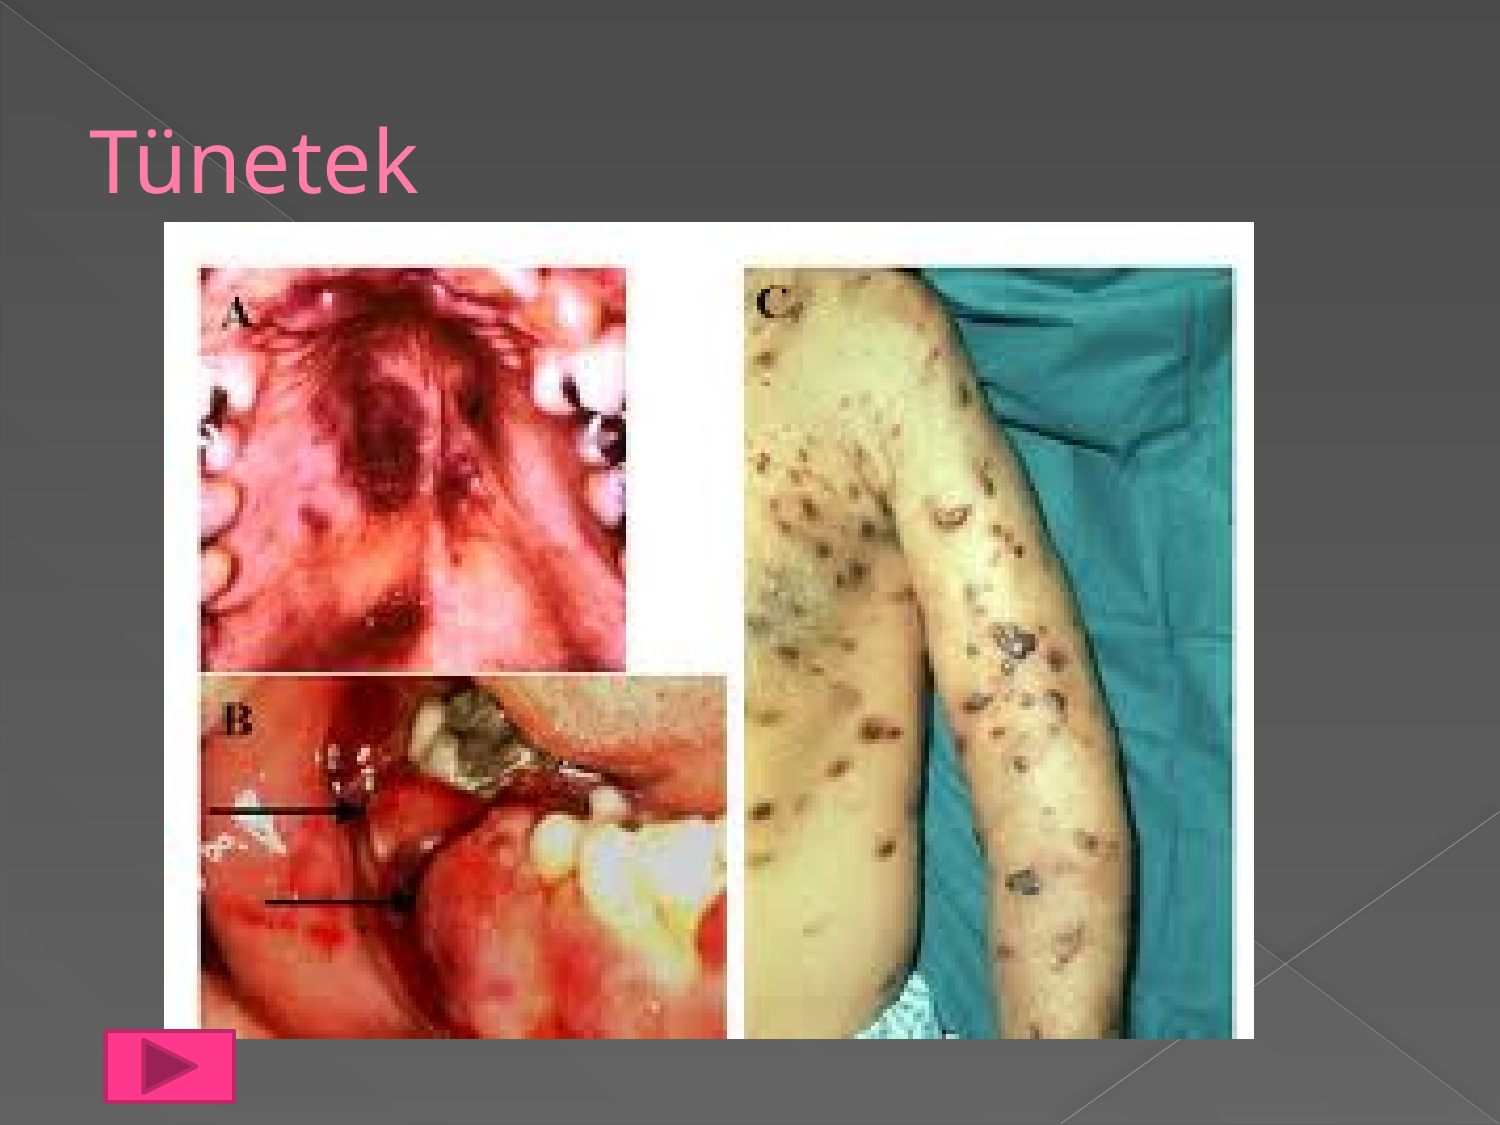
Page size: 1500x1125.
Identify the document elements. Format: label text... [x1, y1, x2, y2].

text_box [103, 1029, 236, 1104]
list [163, 222, 1255, 1040]
title Tünetek [75, 43, 1425, 274]
